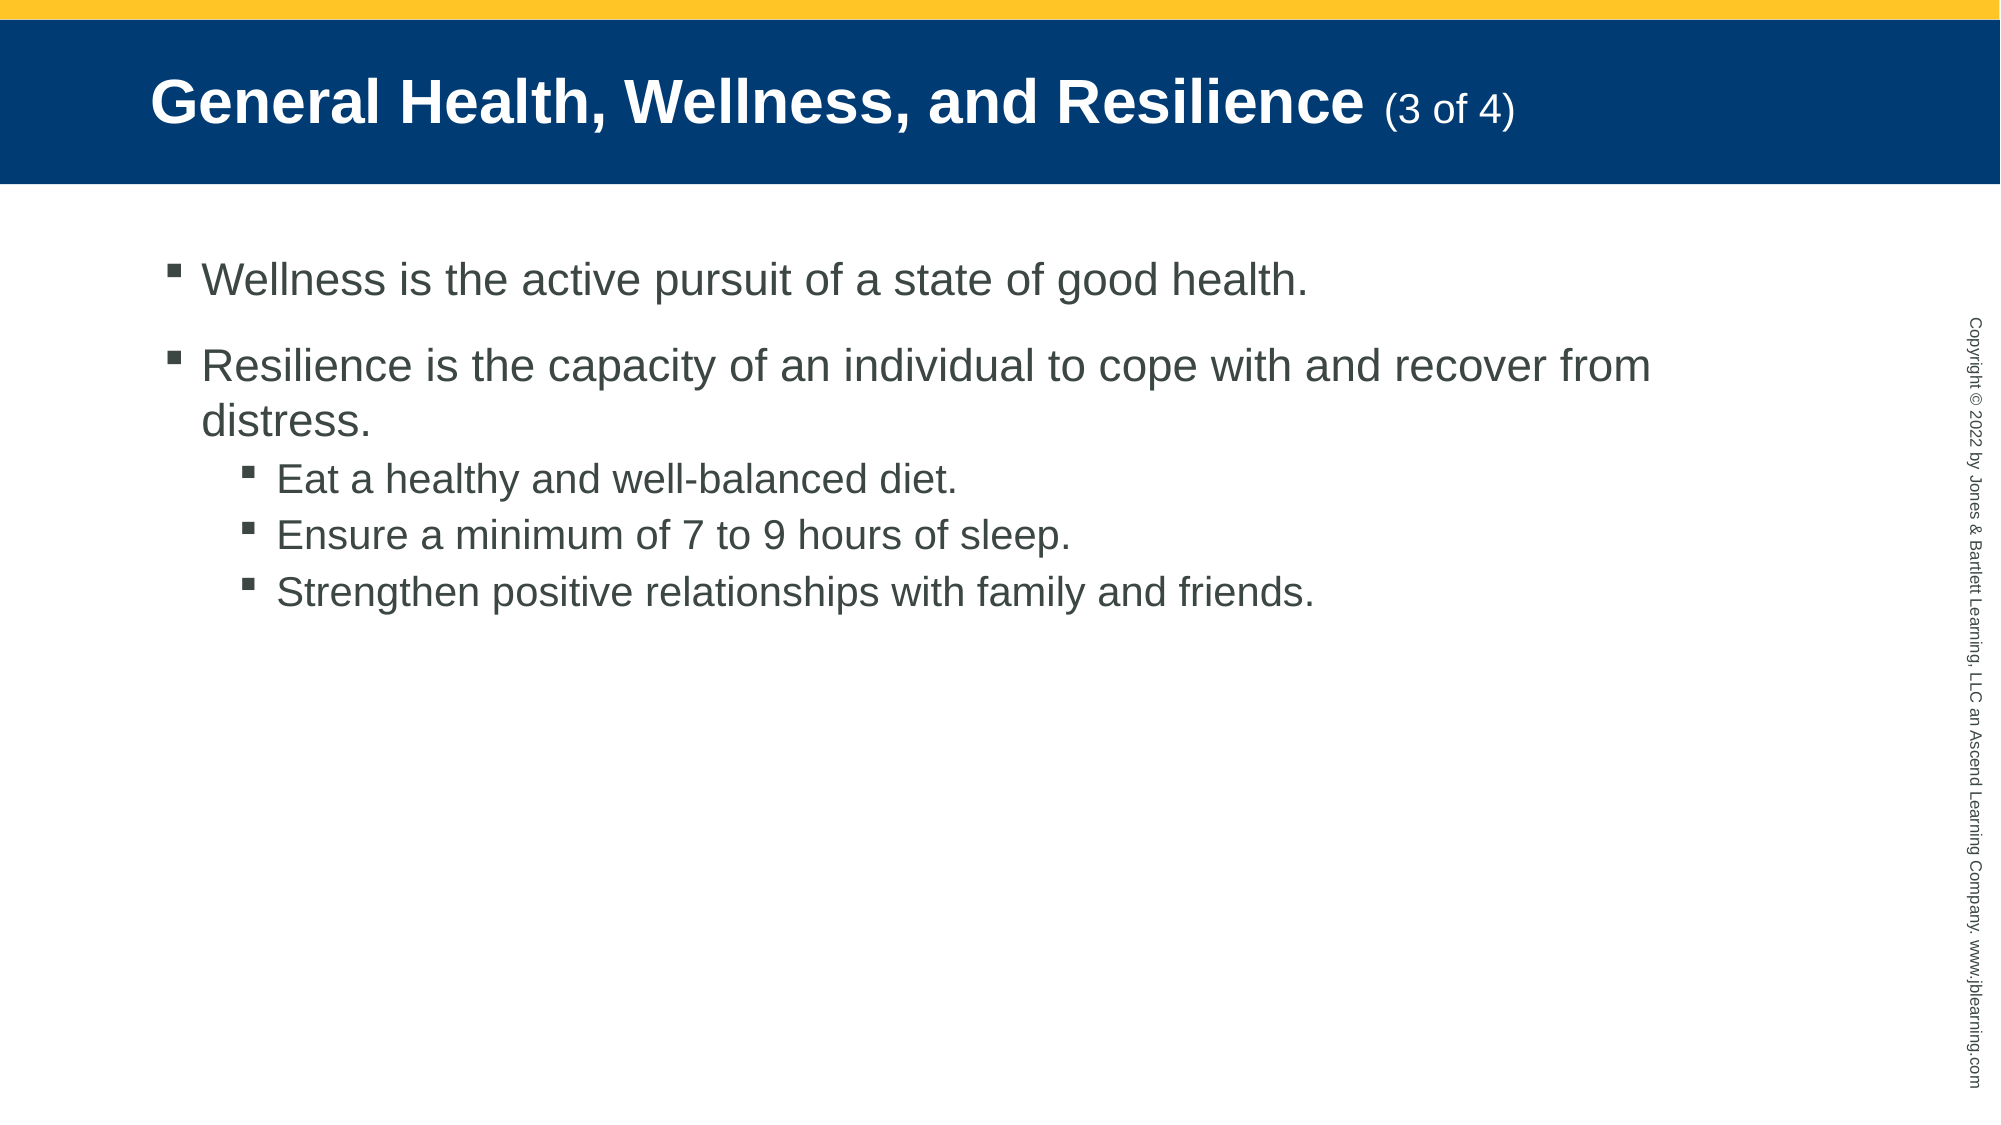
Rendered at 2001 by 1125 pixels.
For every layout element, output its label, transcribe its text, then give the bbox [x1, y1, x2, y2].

title General Health, Wellness, and Resilience (3 of 4) [0, 19, 2000, 185]
list Wellness is the active pursuit of a state of good health. Resilience is the capacity of an individual to cope with and recover from distress. Eat a healthy and well-balanced diet. Ensure a minimum of 7 to 9 hours of sleep. Strengthen positive relationships with family and friends. [148, 242, 1849, 1030]
